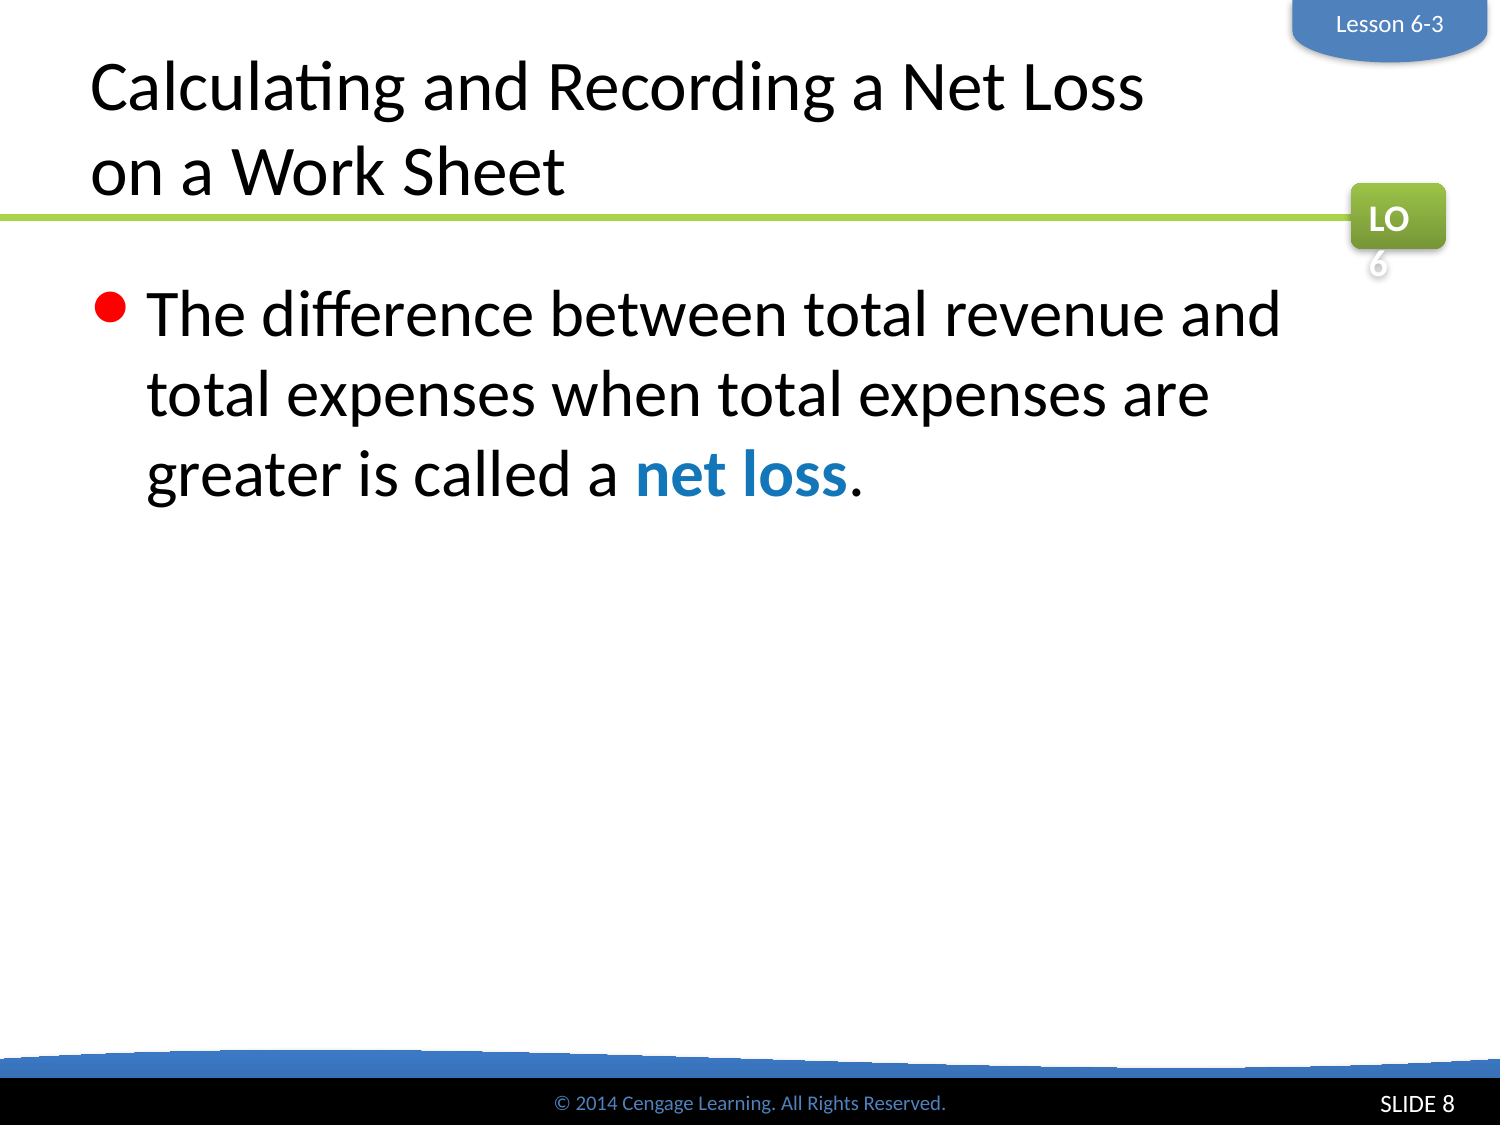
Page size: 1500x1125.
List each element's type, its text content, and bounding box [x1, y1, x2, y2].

list The difference between total revenue and total expenses when total expenses are greater is called a net loss. [75, 262, 1425, 1005]
text_box LO6 [1350, 183, 1446, 250]
title Calculating and Recording a Net Loss on a Work Sheet [75, 29, 1350, 218]
slide_number SLIDE 8 [1170, 1080, 1470, 1125]
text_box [1292, 0, 1488, 63]
